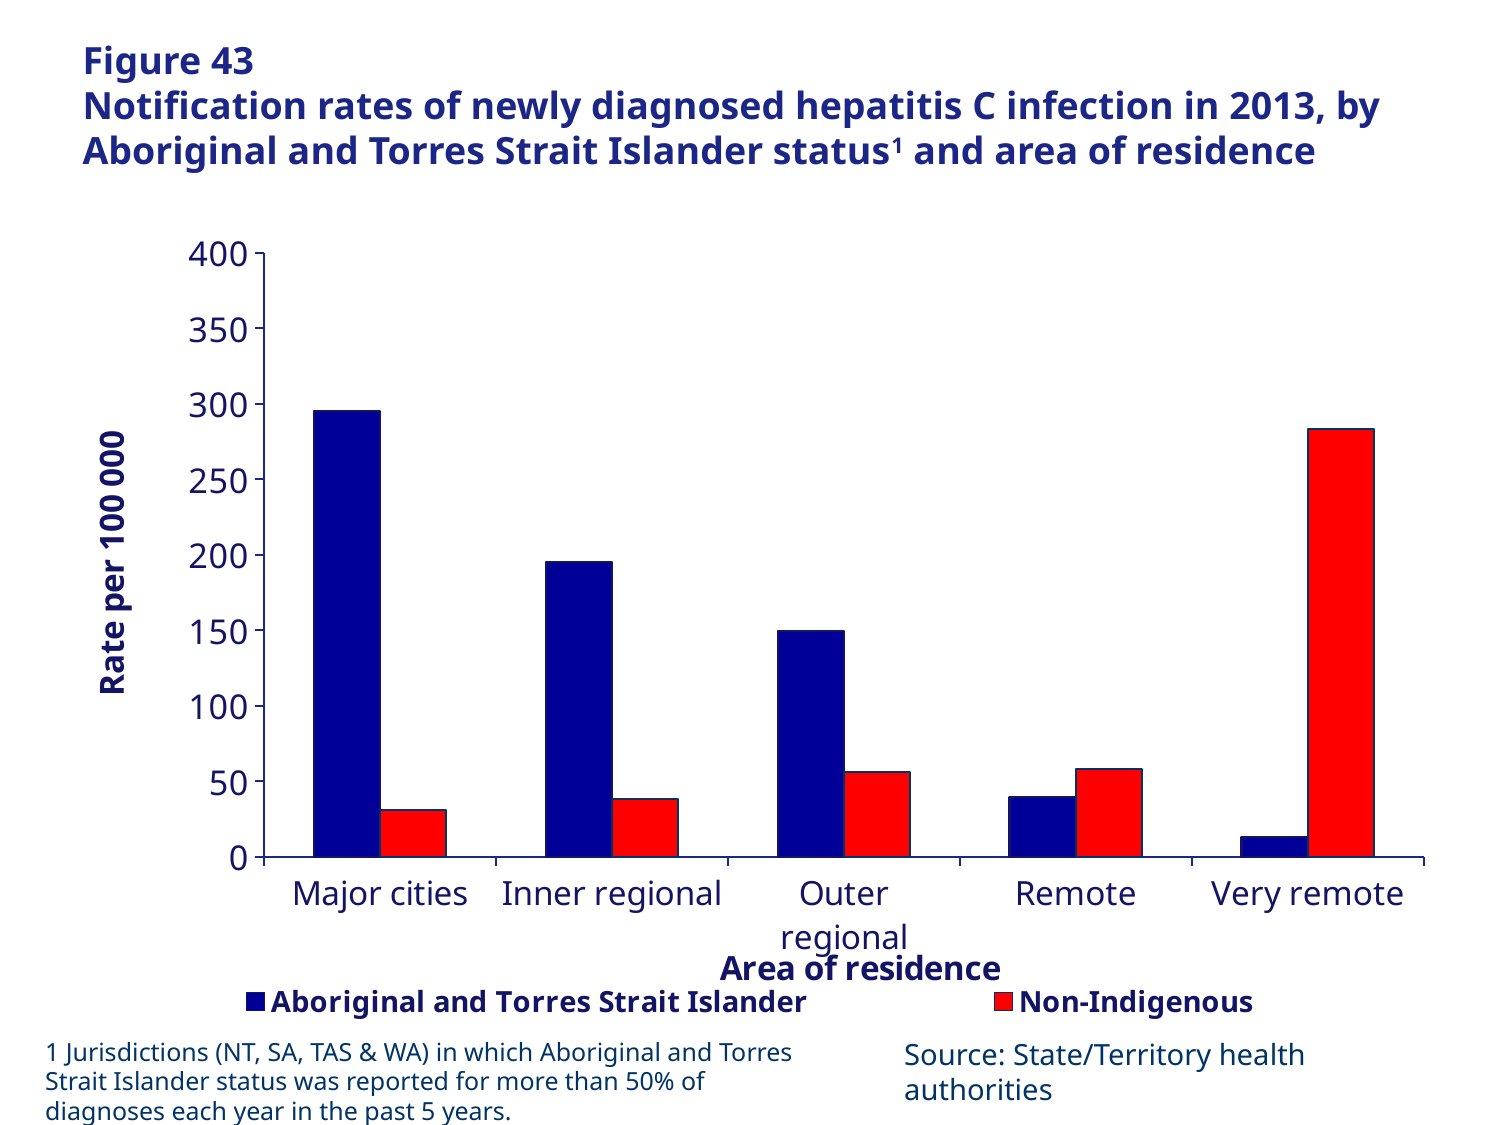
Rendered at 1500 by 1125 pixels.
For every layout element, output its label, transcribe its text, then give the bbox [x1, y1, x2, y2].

title Figure 43 Notification rates of newly diagnosed hepatitis C infection in 2013, by Aboriginal and Torres Strait Islander status1 and area of residence [67, 29, 1429, 196]
chart [69, 220, 1433, 1033]
text_box Source: State/Territory health authorities [889, 1028, 1444, 1114]
text_box 1 Jurisdictions (NT, SA, TAS & WA) in which Aboriginal and Torres Strait Islander status was reported for more than 50% of diagnoses each year in the past 5 years. [30, 1028, 813, 1125]
